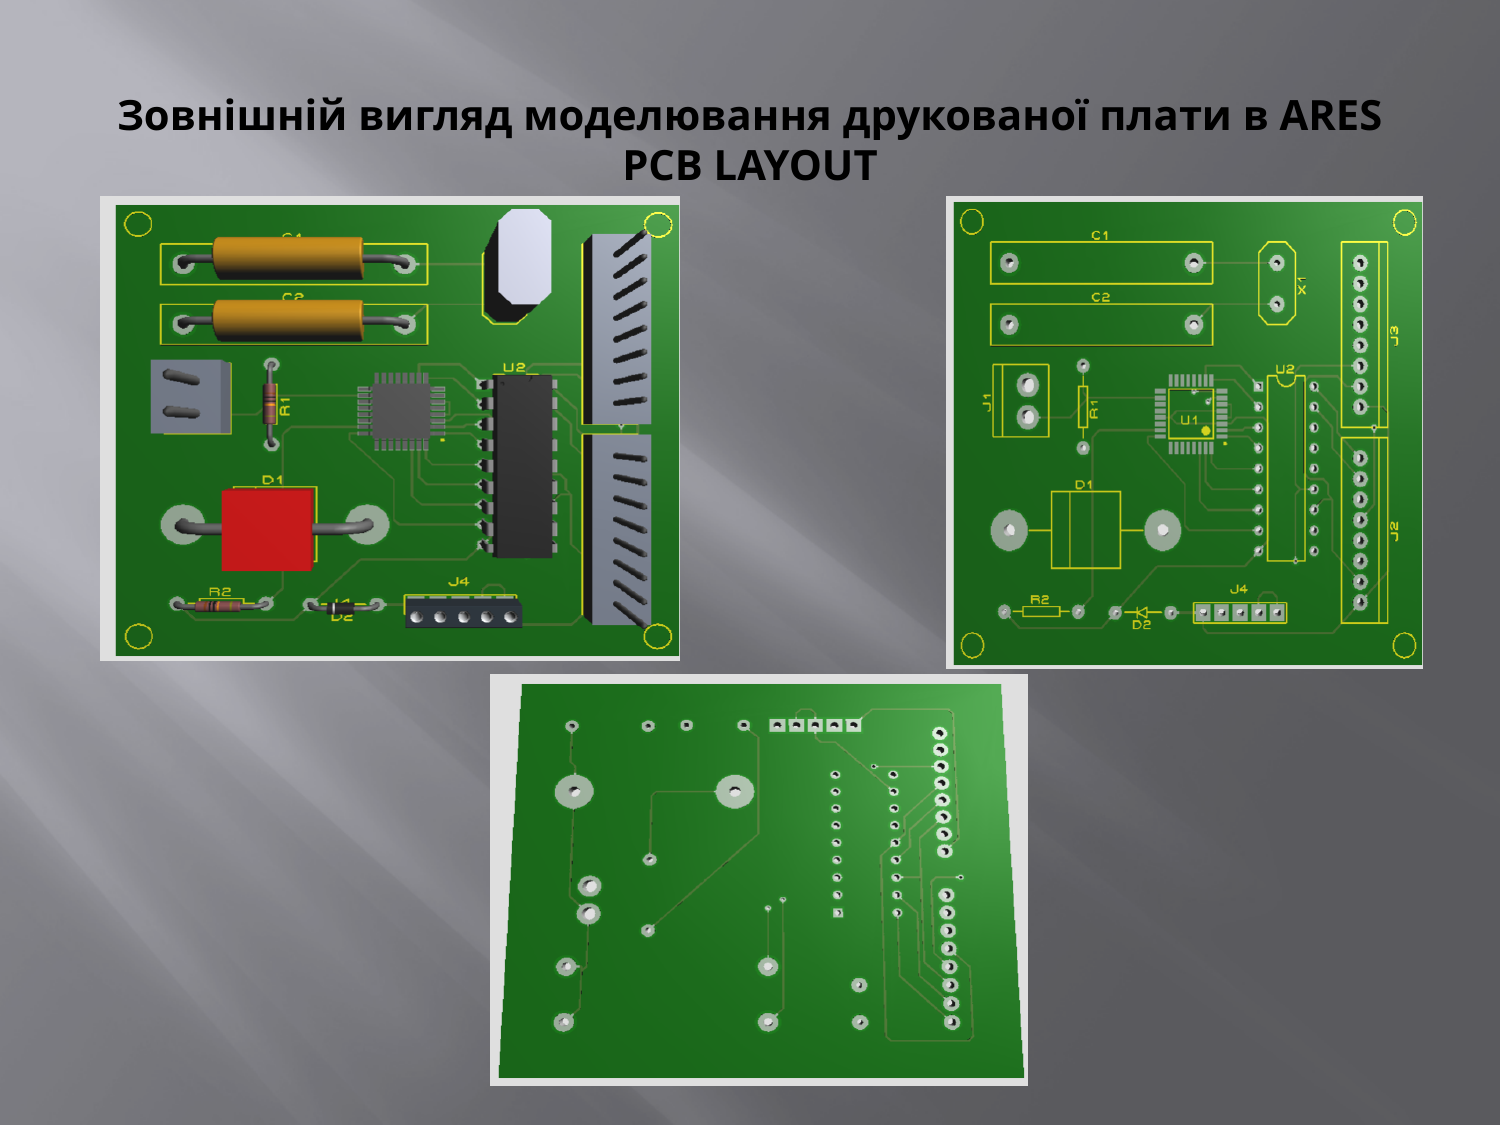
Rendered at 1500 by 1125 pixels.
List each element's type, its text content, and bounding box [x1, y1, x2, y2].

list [100, 195, 680, 661]
picture [489, 673, 1028, 1086]
title Зовнішній вигляд моделювання друкованої плати в ARES PCB LAYOUT [75, 45, 1425, 233]
picture [946, 196, 1423, 670]
